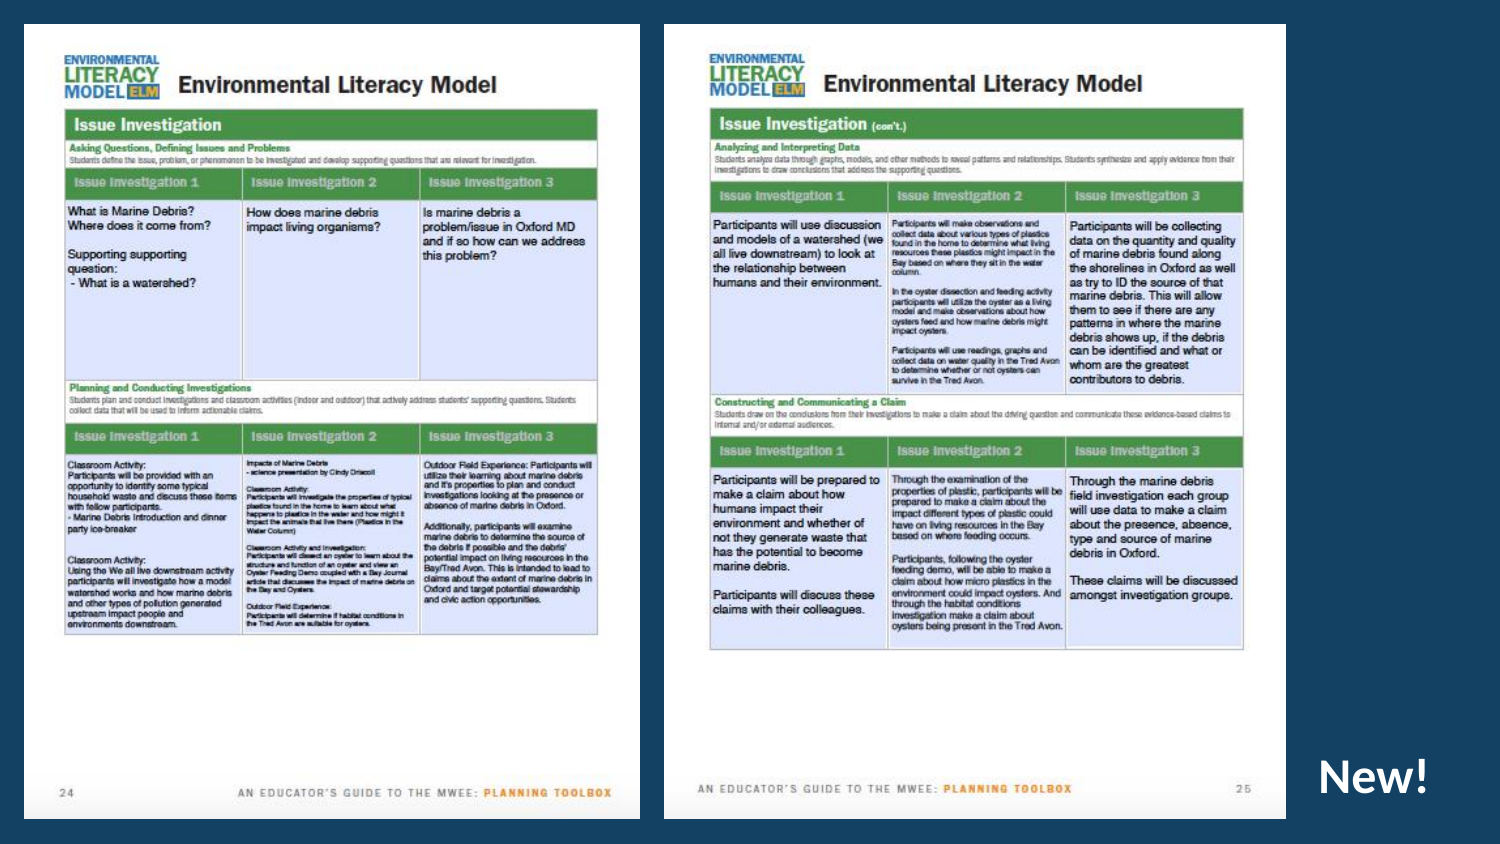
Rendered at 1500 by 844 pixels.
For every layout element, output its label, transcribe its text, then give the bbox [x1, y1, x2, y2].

picture [24, 24, 640, 819]
text_box New! [1303, 537, 1500, 819]
picture [663, 24, 1286, 819]
